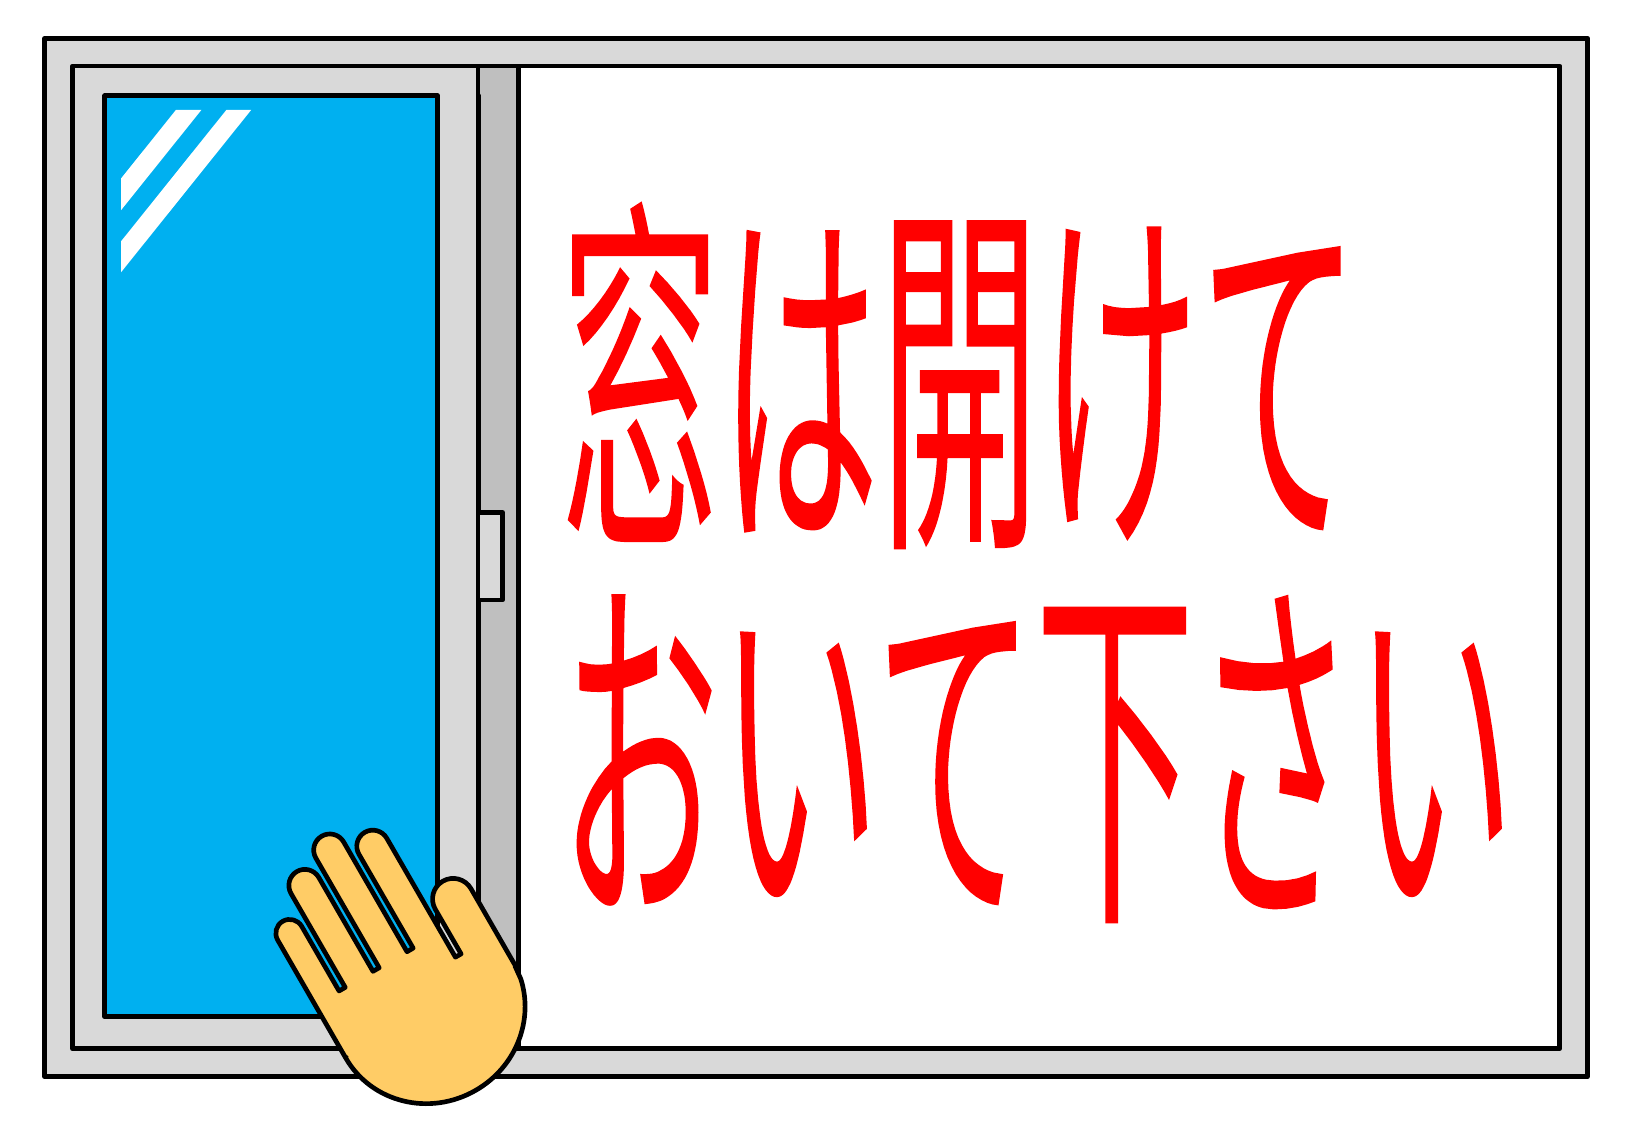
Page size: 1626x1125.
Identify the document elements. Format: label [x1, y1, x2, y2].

text_box [523, 979, 528, 1035]
text_box [43, 36, 1590, 1079]
text_box [347, 1065, 508, 1106]
text_box [64, 55, 520, 1058]
